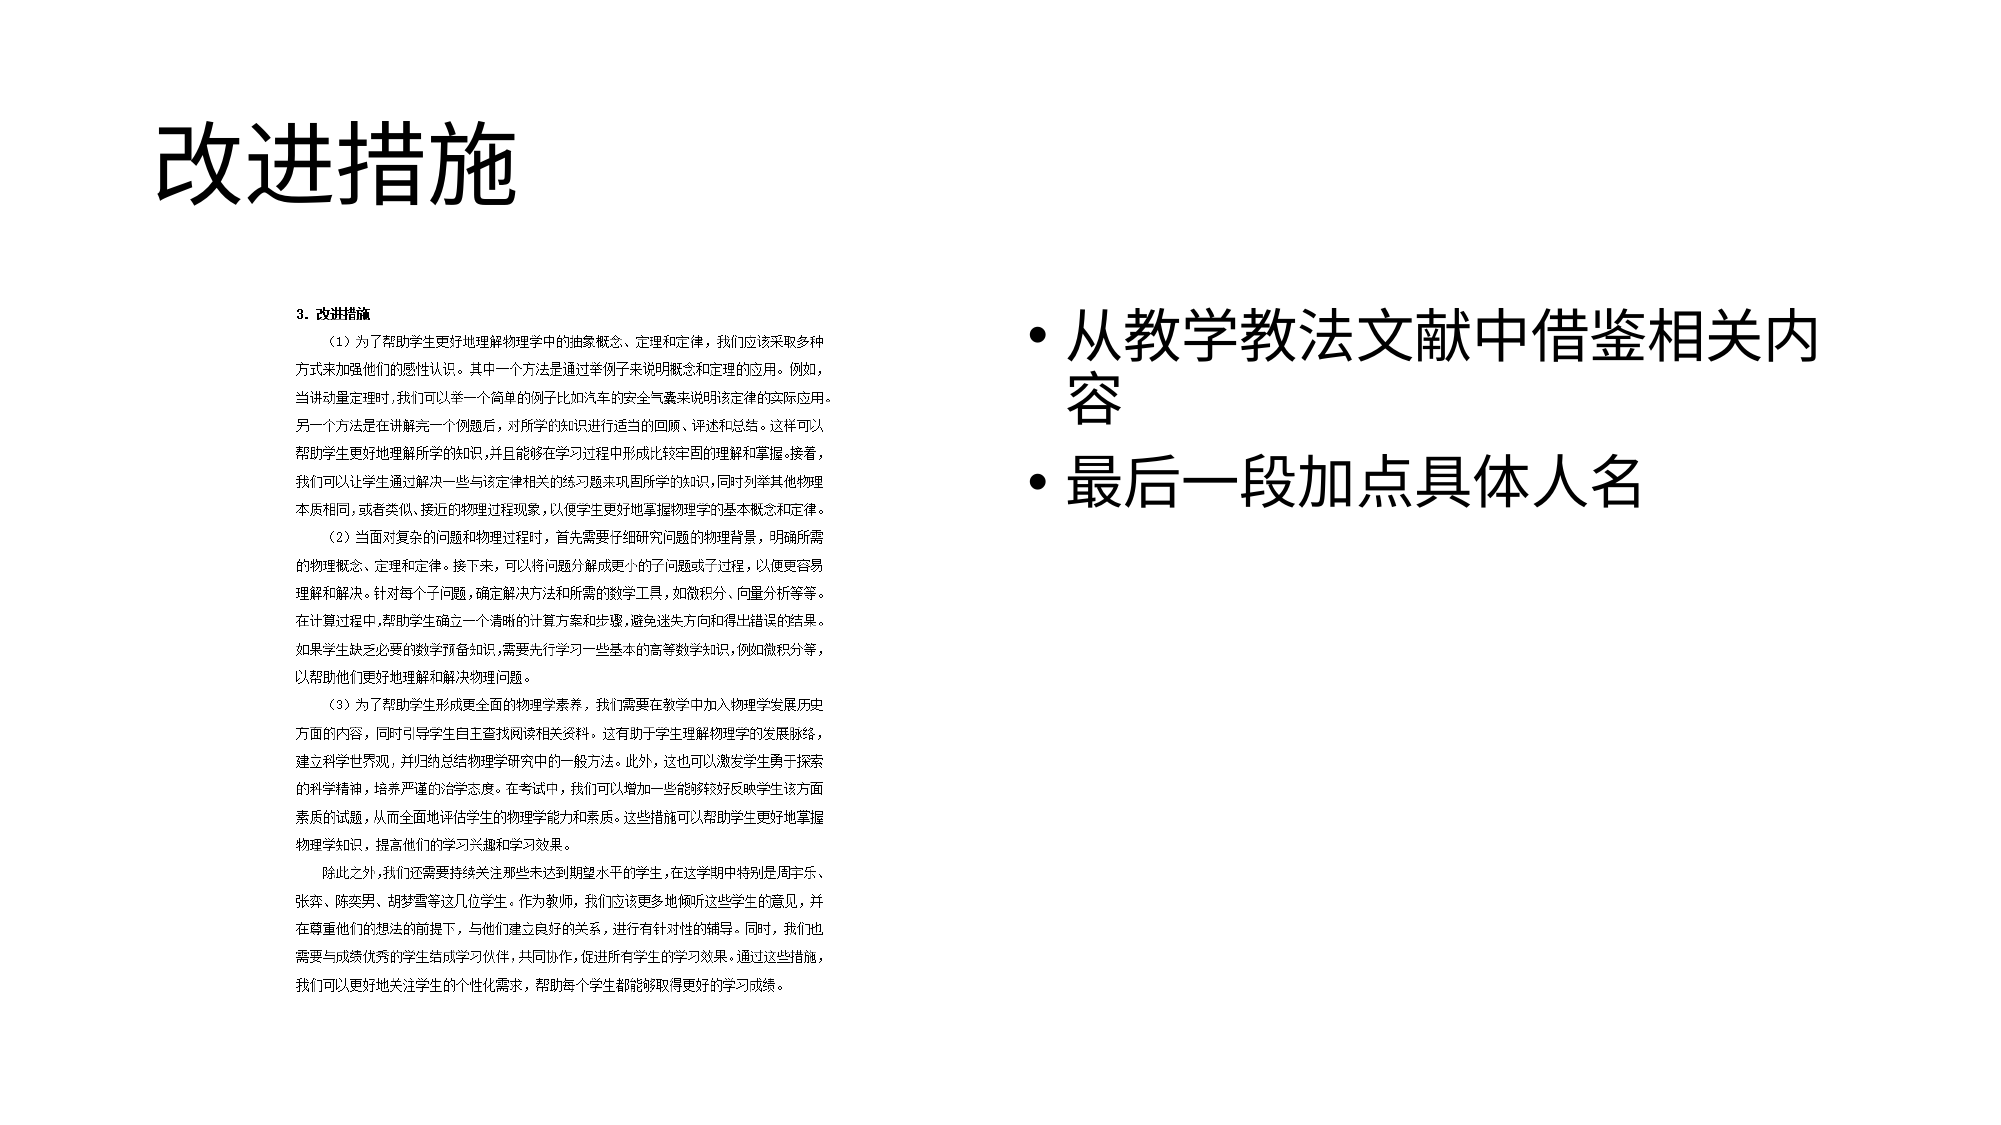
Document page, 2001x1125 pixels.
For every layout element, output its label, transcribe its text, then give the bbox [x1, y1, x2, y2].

title 改进措施 [137, 59, 1863, 278]
list 从教学教法文献中借鉴相关内容 最后一段加点具体人名 [1012, 299, 1863, 1014]
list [274, 299, 850, 1014]
